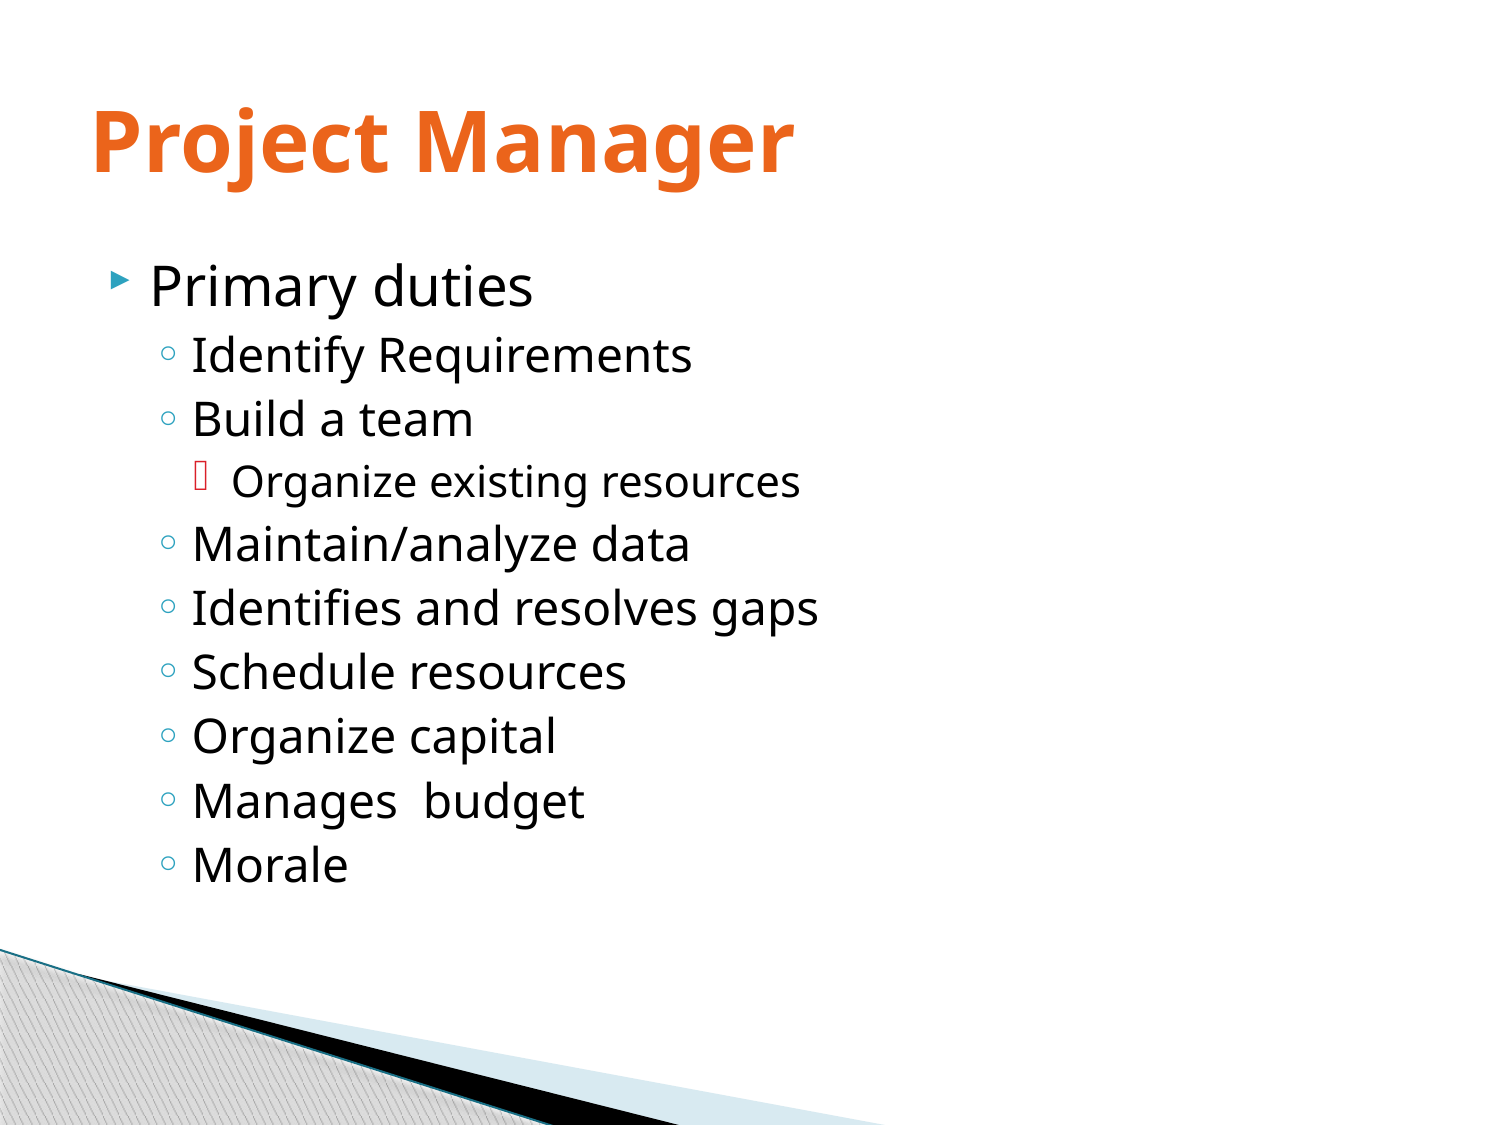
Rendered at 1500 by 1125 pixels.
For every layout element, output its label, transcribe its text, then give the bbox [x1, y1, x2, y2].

title Project Manager [75, 45, 1425, 233]
list Primary duties Identify Requirements Build a team Organize existing resources Maintain/analyze data Identifies and resolves gaps Schedule resources Organize capital Manages budget Morale [75, 243, 1425, 986]
